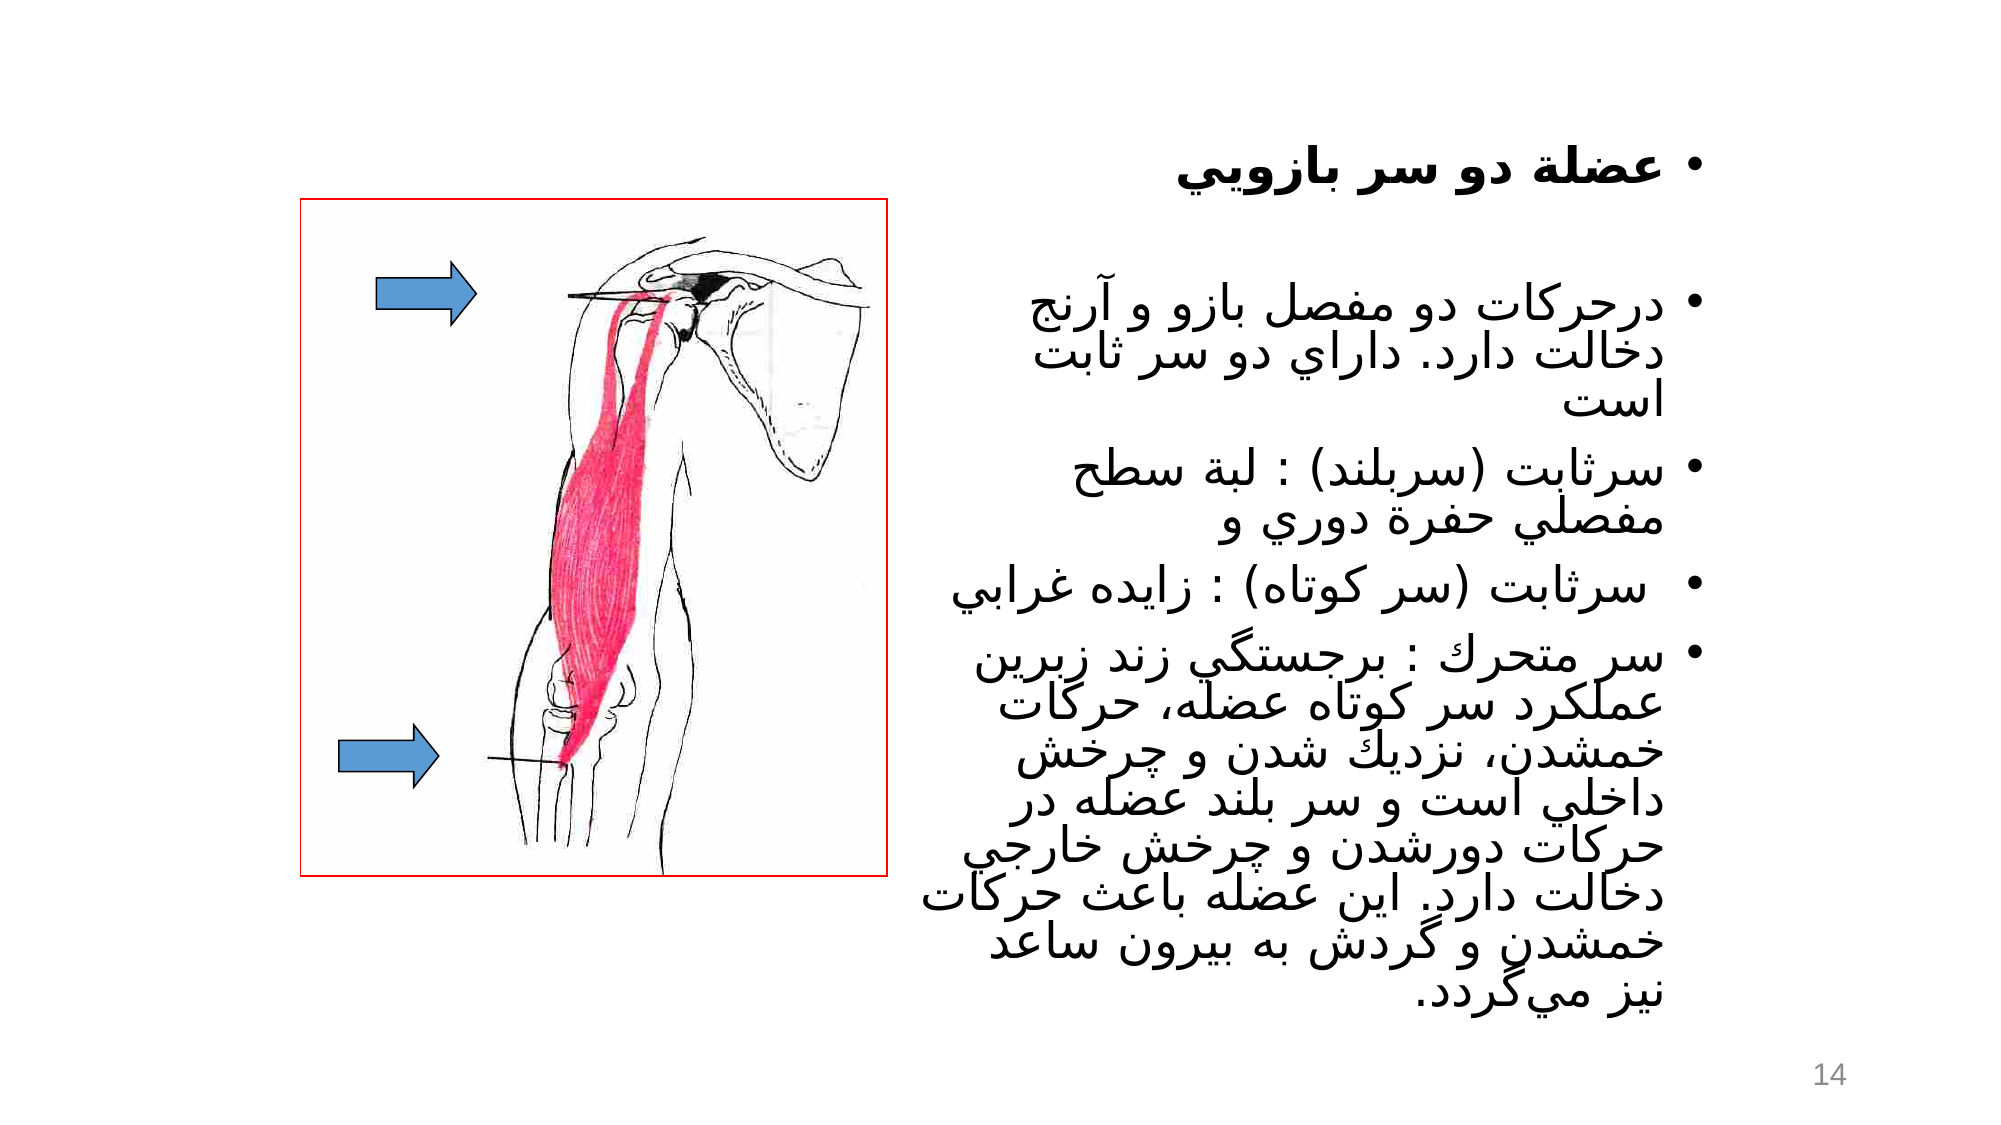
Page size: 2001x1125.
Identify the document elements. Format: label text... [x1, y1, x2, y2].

list عضلة دو سر بازويي درحركات دو مفصل بازو و آرنج دخالت دارد. داراي دو سر ثابت است سرثابت (سربلند) : لبة سطح مفصلي حفرة دوري و سرثابت (سر كوتاه) : زايده غرابي سر متحرك : برجستگي زند زبرين عملكرد سر كوتاه عضله، حركات خم‎شدن، نزديك شدن و چرخش داخلي است و سر بلند عضله در حركات دورشدن و چرخش خارجي دخالت دارد. اين عضله باعث حركات خم‎شدن و گردش به بيرون ساعد نيز مي‌گردد. [901, 137, 1719, 1005]
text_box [301, 199, 887, 875]
slide_number 14 [1412, 1042, 1863, 1103]
